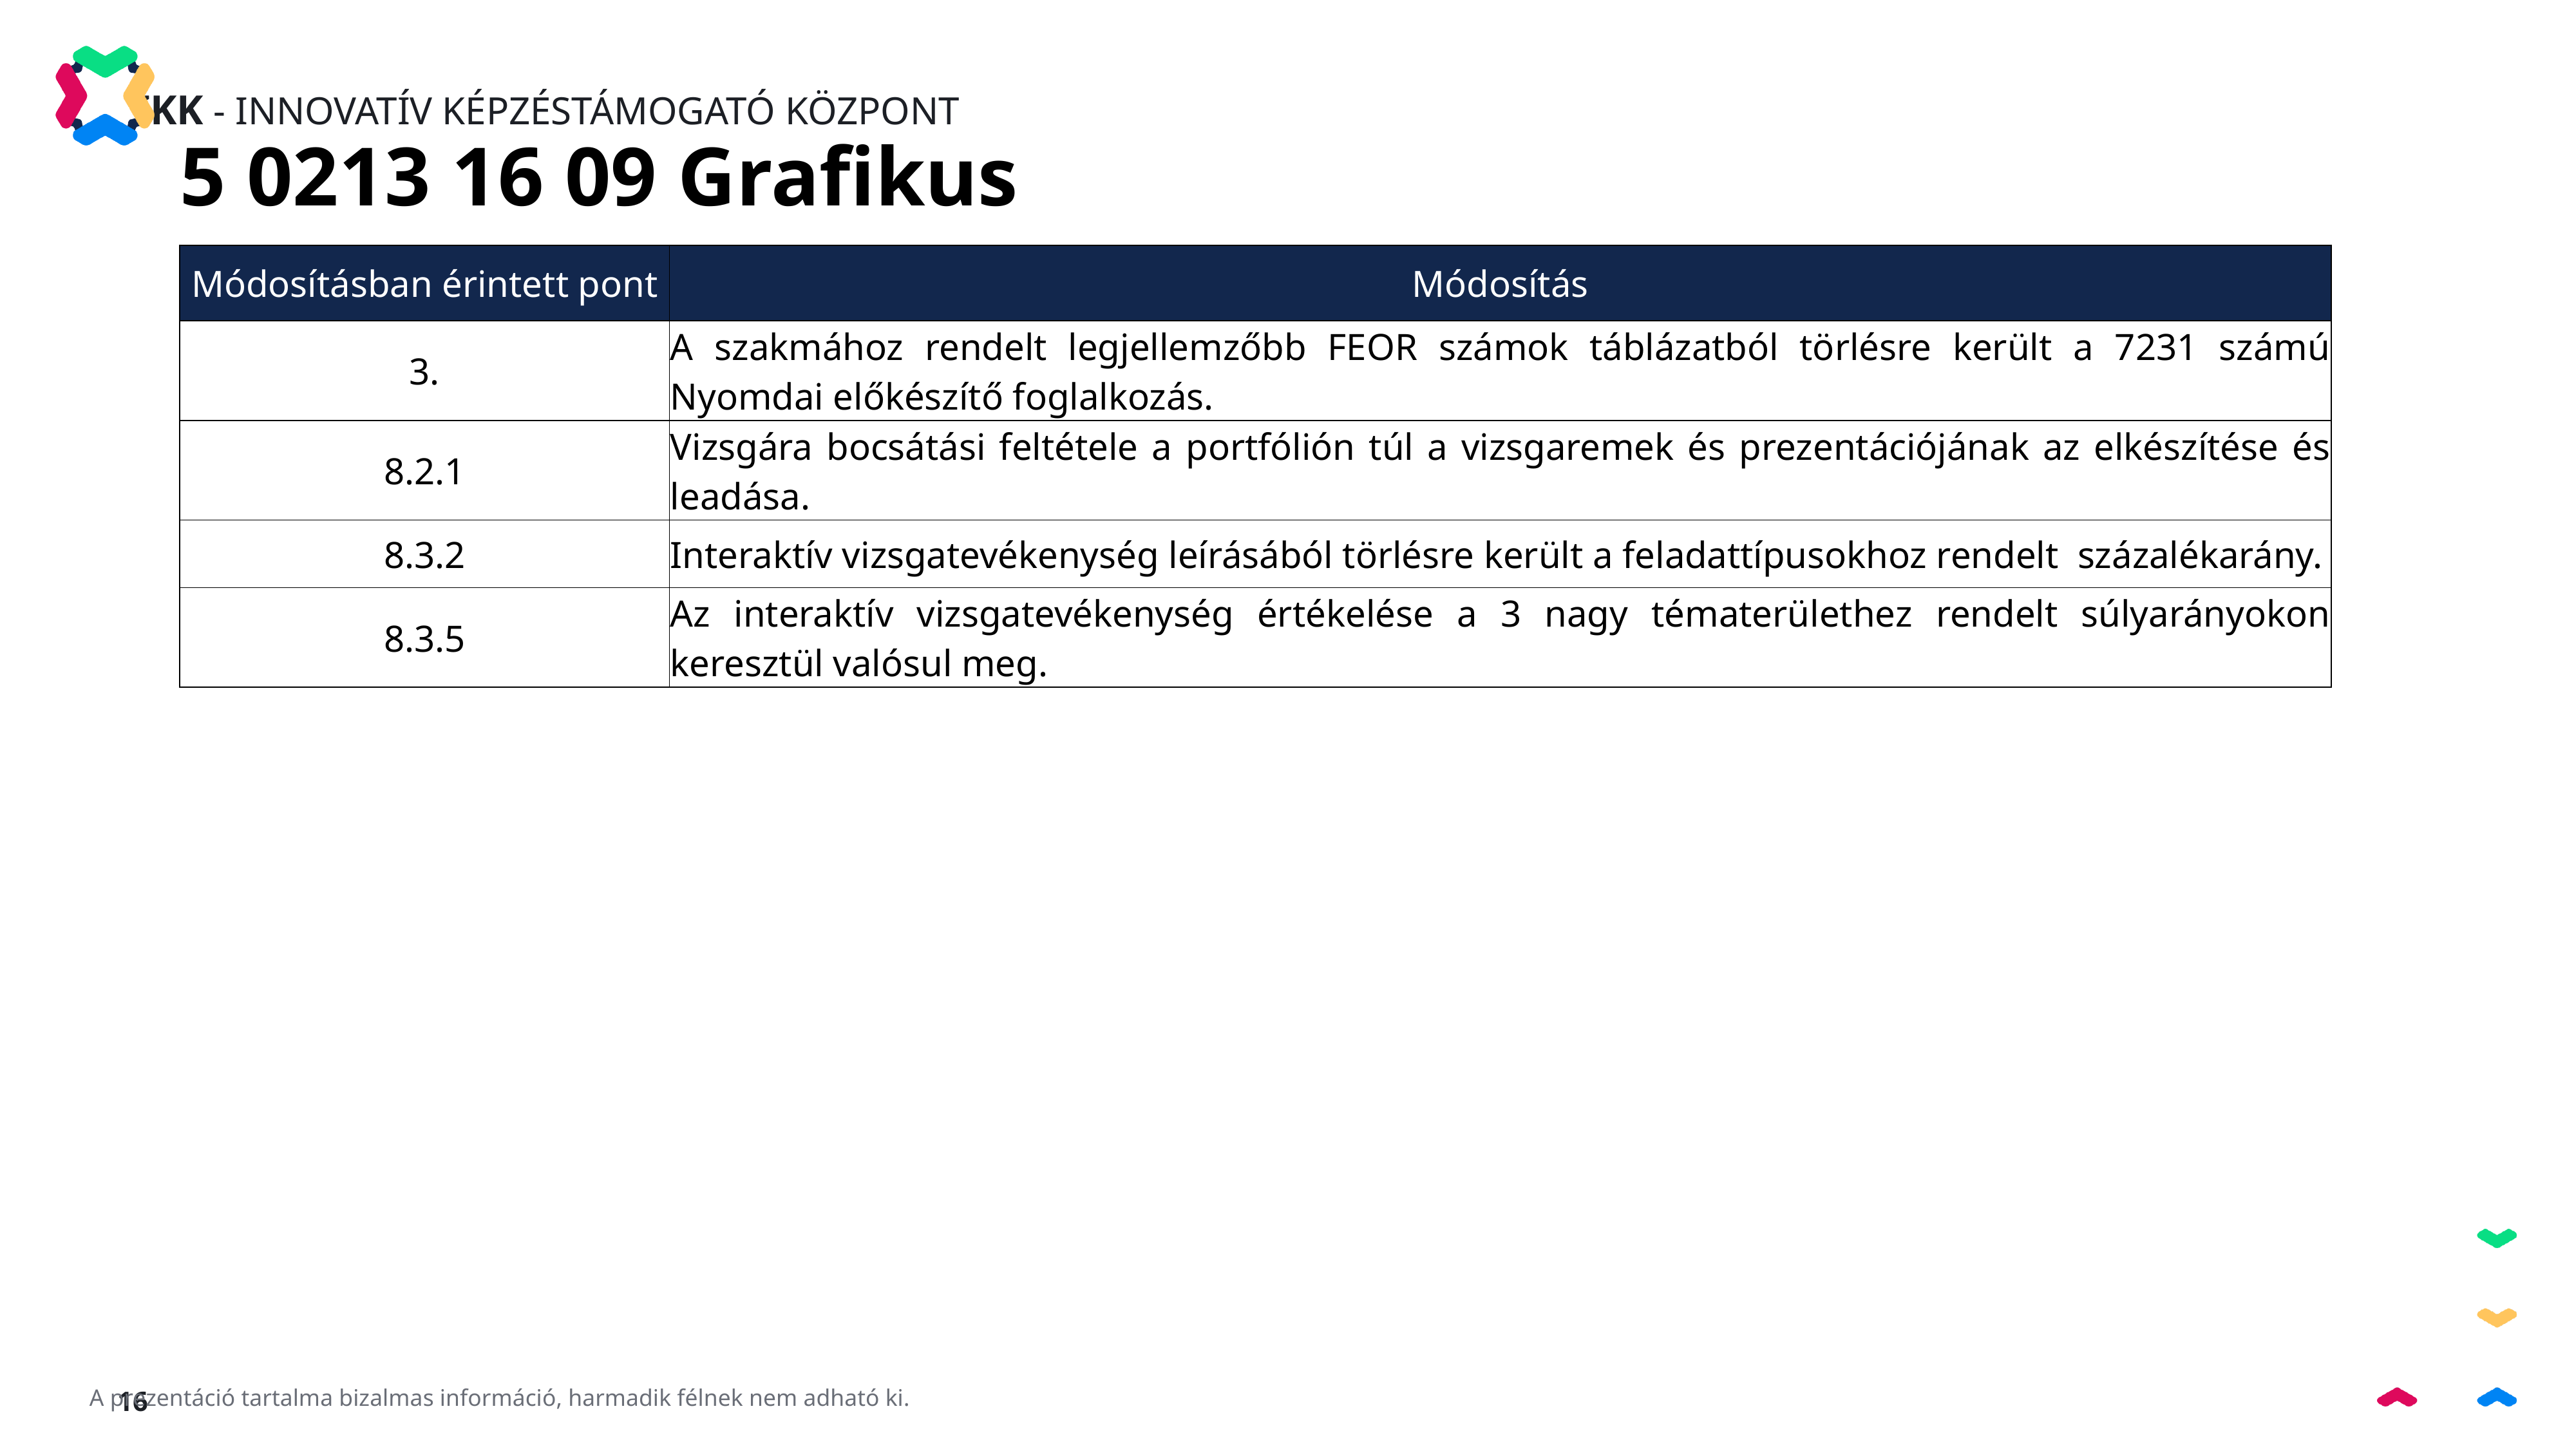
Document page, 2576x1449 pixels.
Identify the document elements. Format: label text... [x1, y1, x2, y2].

picture [2377, 1229, 2517, 1406]
table_cell 8.3.5 [180, 588, 669, 687]
table_cell 8.2.1 [180, 421, 669, 520]
table_cell 8.3.2 [180, 520, 669, 587]
table_header Módosítás [670, 246, 2331, 320]
list 5 0213 16 09 Grafikus [180, 125, 2325, 198]
table_cell 3. [180, 321, 669, 420]
picture [55, 46, 155, 146]
table_cell Vizsgára bocsátási feltétele a portfólión túl a vizsgaremek és prezentációjának az elkészítése és leadása. [670, 421, 2331, 520]
table_header Módosításban érintett pont [180, 246, 669, 320]
table_cell A szakmához rendelt legjellemzőbb FEOR számok táblázatból törlésre került a 7231 számú Nyomdai előkészítő foglalkozás. [670, 321, 2331, 420]
table_cell Interaktív vizsgatevékenység leírásából törlésre került a feladattípusokhoz rendelt százalékarány. [670, 520, 2331, 587]
table_cell Az interaktív vizsgatevékenység értékelése a 3 nagy tématerülethez rendelt súlyarányokon keresztül valósul meg. [670, 588, 2331, 687]
